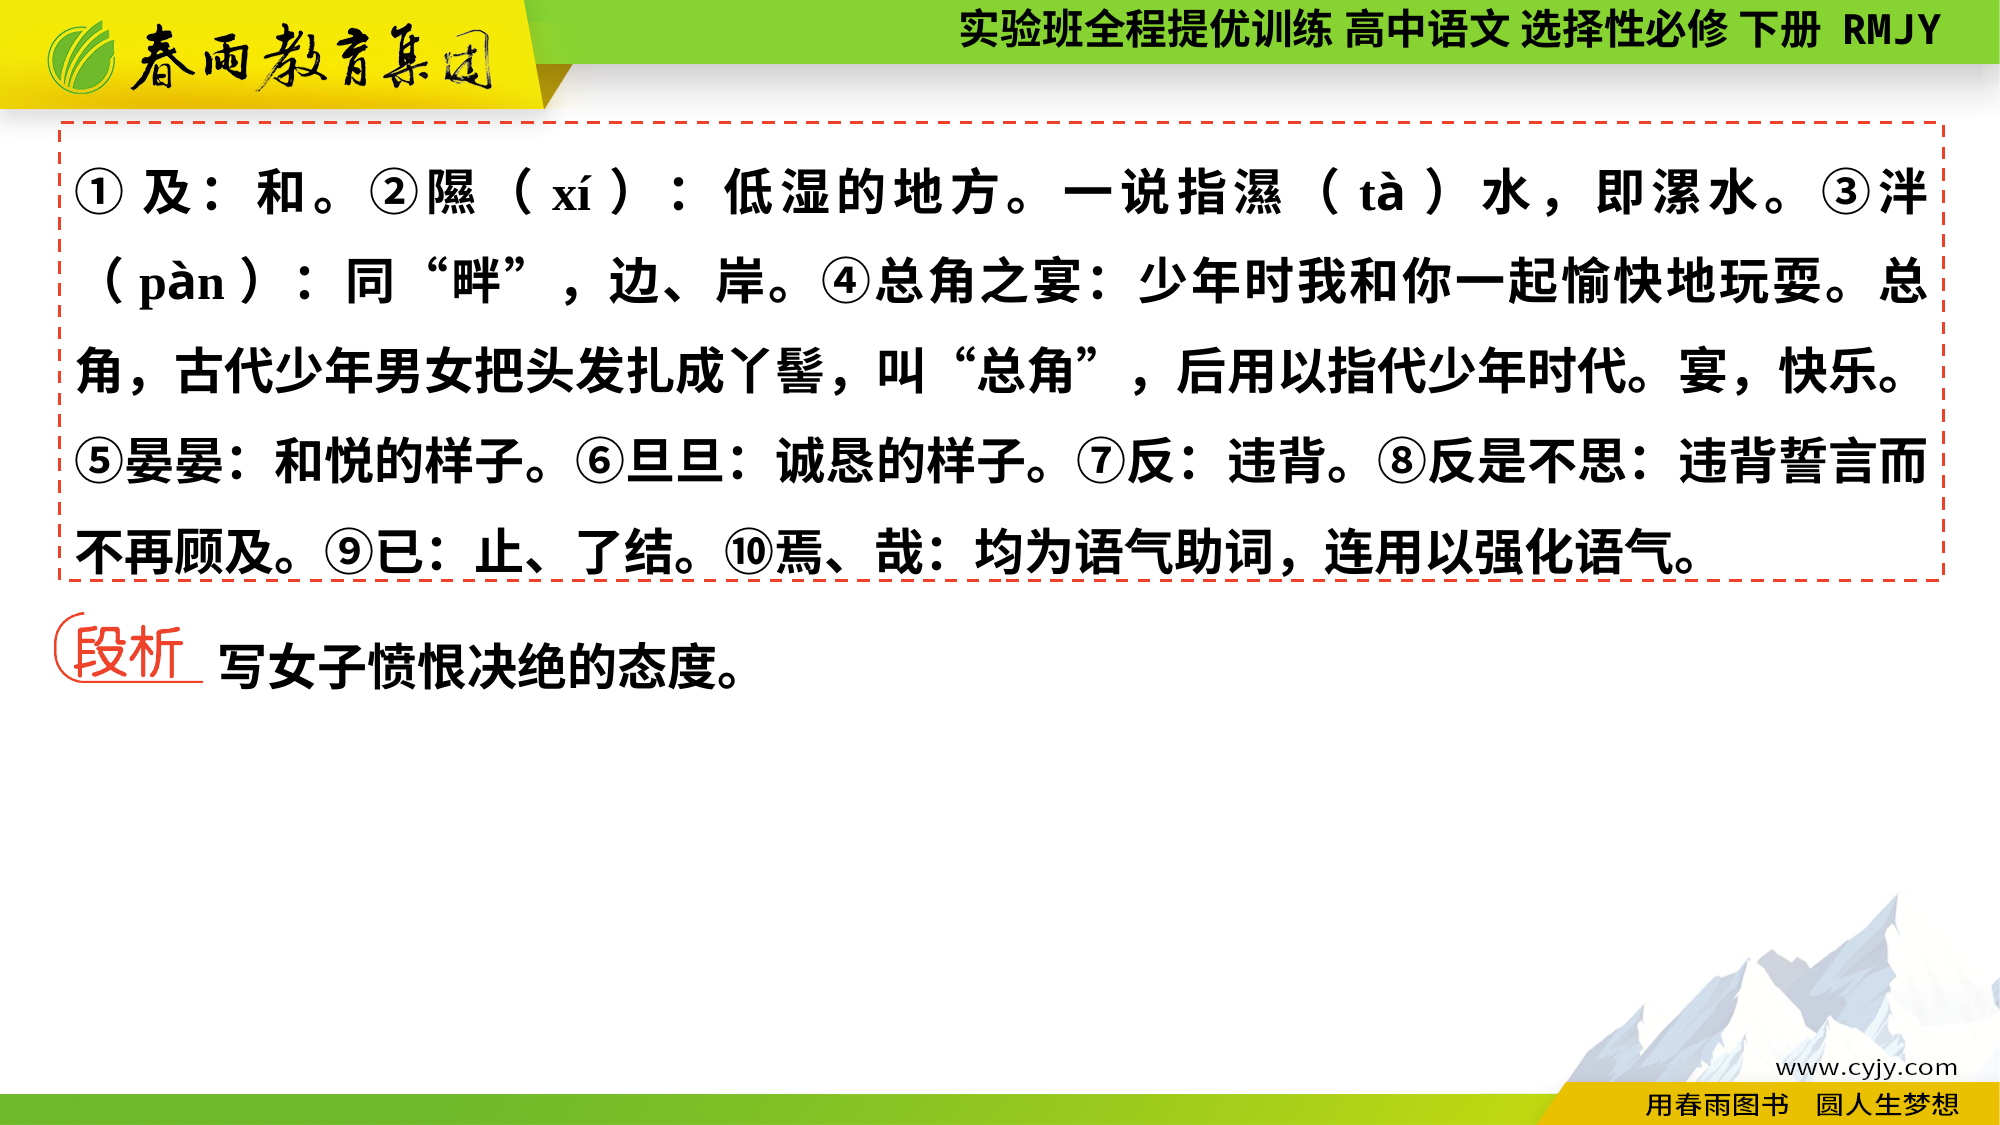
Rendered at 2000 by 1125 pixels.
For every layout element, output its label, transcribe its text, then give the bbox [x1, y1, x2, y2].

picture [0, 0, 2000, 1125]
text_box 写女子愤恨决绝的态度。 [202, 597, 1944, 703]
list ①及：和。②隰（xí）：低湿的地方。一说指濕（tà）水，即漯水。③泮（pàn）：同“畔”，边、岸。④总角之宴：少年时我和你一起愉快地玩耍。总角，古代少年男女把头发扎成丫髻，叫“总角”，后用以指代少年时代。宴，快乐。⑤晏晏：和悦的样子。⑥旦旦：诚恳的样子。⑦反：违背。⑧反是不思：违背誓言而不再顾及。⑨已：止、了结。⑩焉、哉：均为语气助词，连用以强化语气。 [59, 122, 1944, 581]
